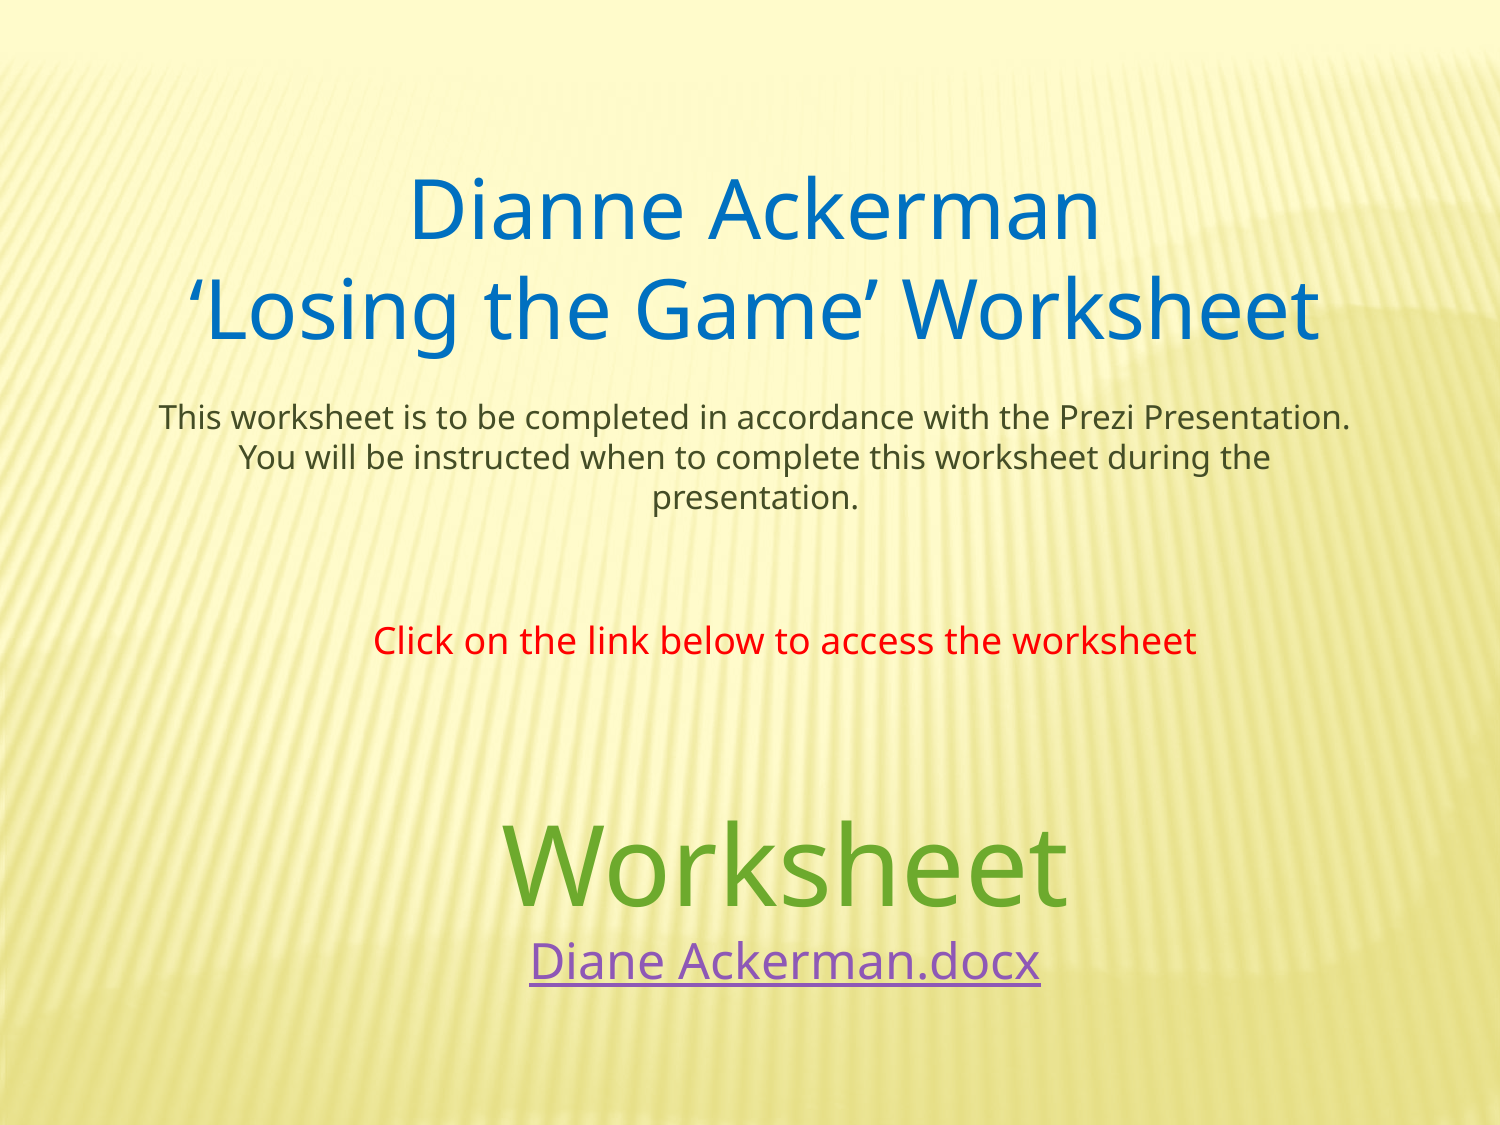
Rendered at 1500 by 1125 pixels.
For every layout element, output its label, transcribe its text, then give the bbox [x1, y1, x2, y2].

text_box Click on the link below to access the worksheet [206, 609, 1365, 670]
text_box Dianne Ackerman ‘Losing the Game’ Worksheet This worksheet is to be completed in accordance with the Prezi Presentation. You will be instructed when to complete this worksheet during the presentation. [135, 148, 1376, 524]
text_box Worksheet Diane Ackerman.docx [360, 786, 1211, 1005]
